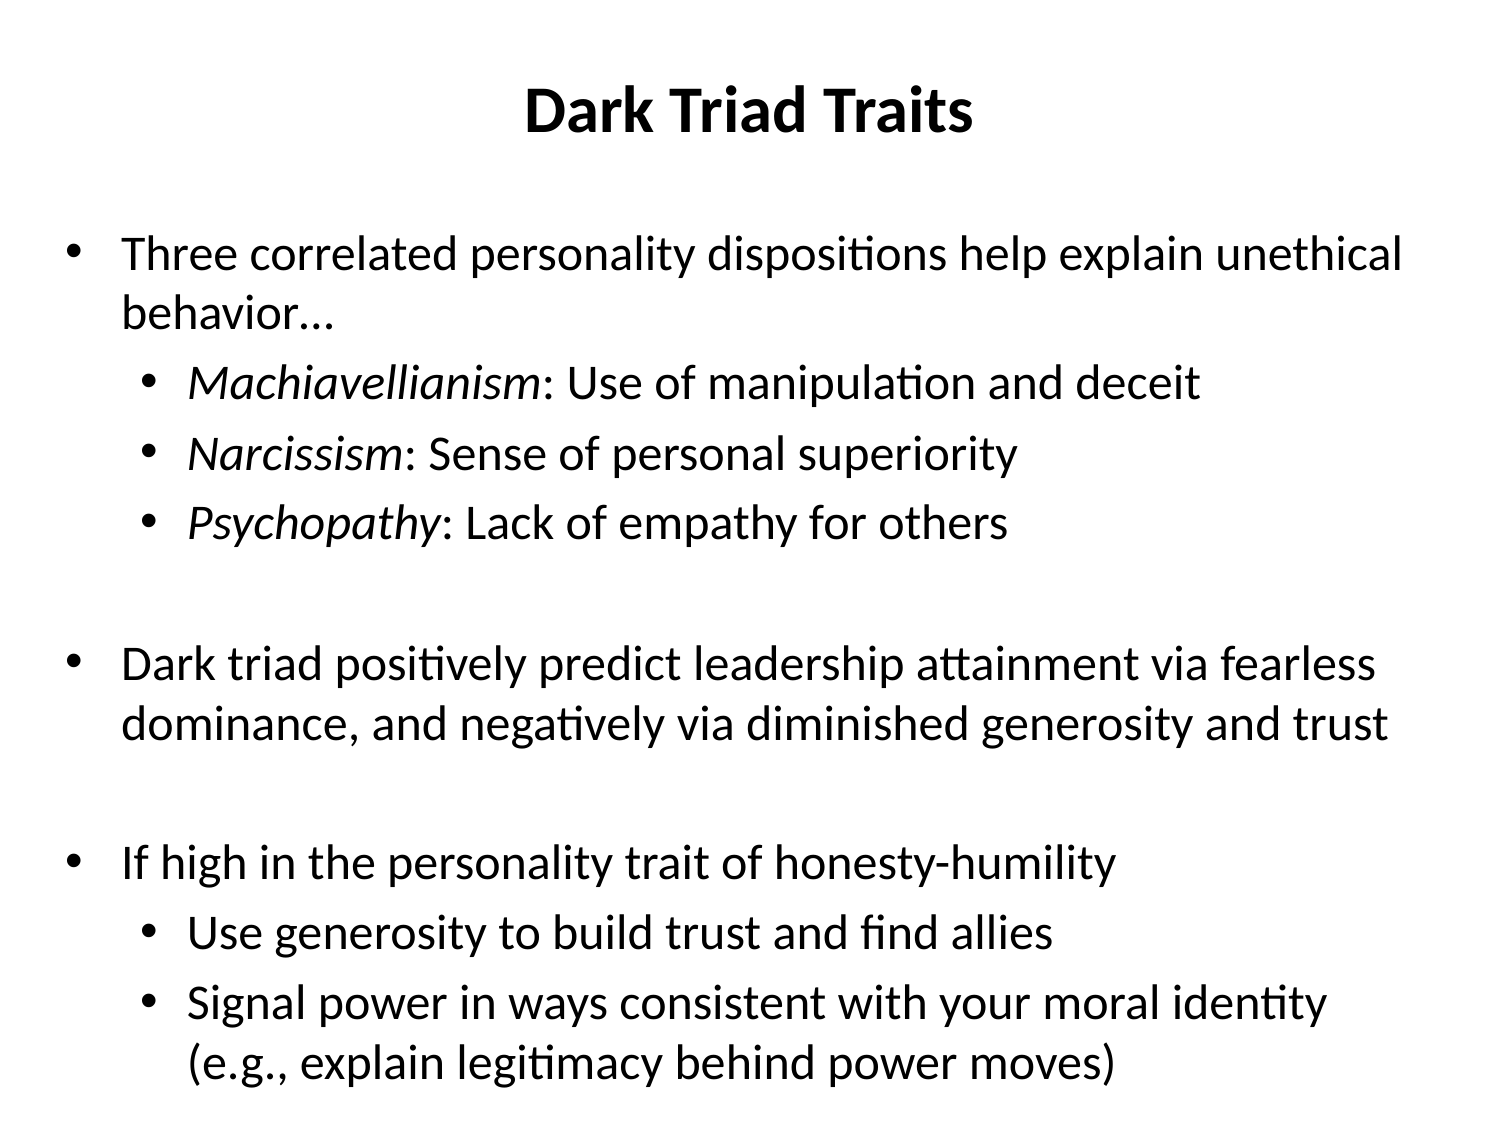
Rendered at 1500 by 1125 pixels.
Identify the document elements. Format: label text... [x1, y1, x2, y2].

list Three correlated personality dispositions help explain unethical behavior… Machiavellianism: Use of manipulation and deceit Narcissism: Sense of personal superiority Psychopathy: Lack of empathy for others Dark triad positively predict leadership attainment via fearless dominance, and negatively via diminished generosity and trust If high in the personality trait of honesty-humility Use generosity to build trust and find allies Signal power in ways consistent with your moral identity (e.g., explain legitimacy behind power moves) [50, 212, 1450, 1100]
title Dark Triad Traits [75, 12, 1425, 200]
